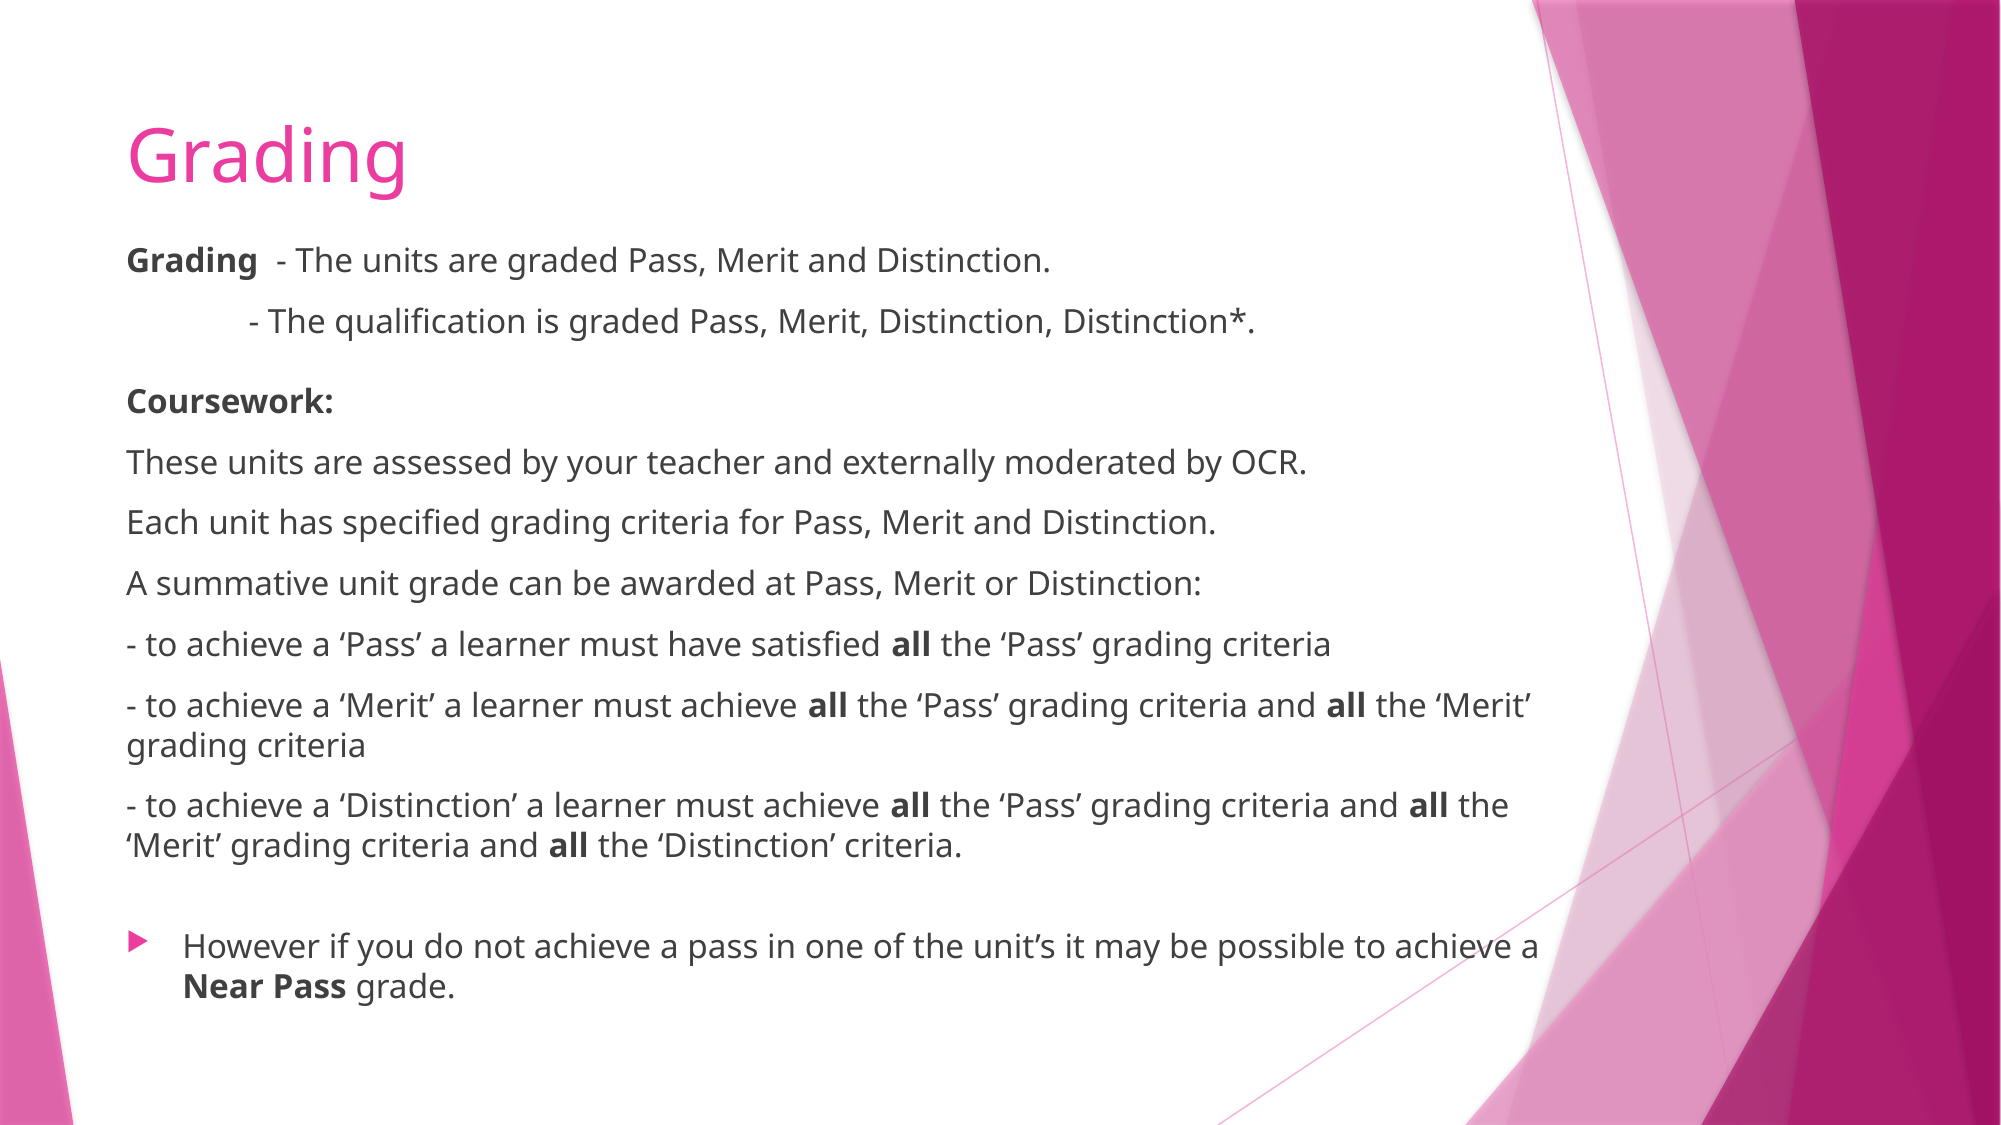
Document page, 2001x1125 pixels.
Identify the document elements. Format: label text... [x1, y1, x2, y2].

list Grading - The units are graded Pass, Merit and Distinction. - The qualification is graded Pass, Merit, Distinction, Distinction*. Coursework: These units are assessed by your teacher and externally moderated by OCR. Each unit has specified grading criteria for Pass, Merit and Distinction. A summative unit grade can be awarded at Pass, Merit or Distinction: - to achieve a ‘Pass’ a learner must have satisfied all the ‘Pass’ grading criteria - to achieve a ‘Merit’ a learner must achieve all the ‘Pass’ grading criteria and all the ‘Merit’ grading criteria - to achieve a ‘Distinction’ a learner must achieve all the ‘Pass’ grading criteria and all the ‘Merit’ grading criteria and all the ‘Distinction’ criteria. However if you do not achieve a pass in one of the unit’s it may be possible to achieve a Near Pass grade. [111, 231, 1614, 1005]
title Grading [111, 99, 1522, 231]
